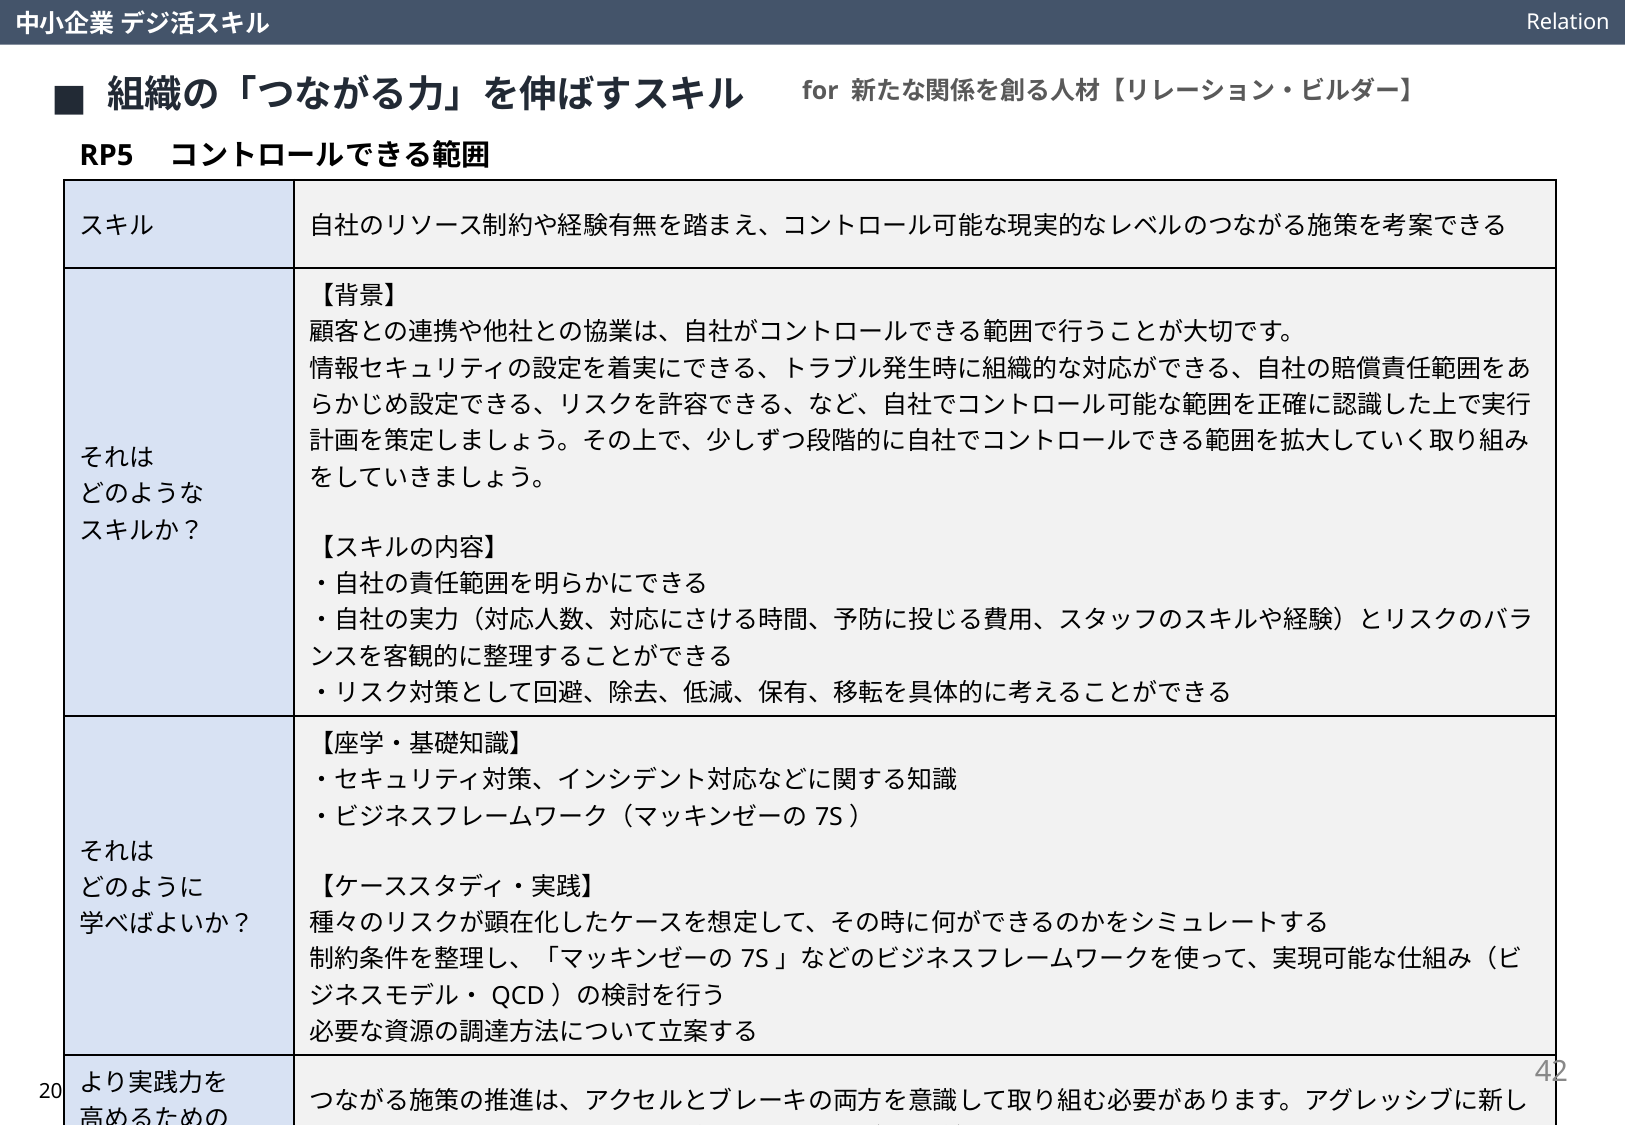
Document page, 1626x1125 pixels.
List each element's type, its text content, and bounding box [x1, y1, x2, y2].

table_cell それは どのような スキルか？ [65, 269, 293, 715]
text_box RP5 コントロールできる範囲 [64, 128, 1561, 179]
text_box Relation [1438, 0, 1625, 42]
text_box 組織の「つながる力」を伸ばすスキル [36, 62, 1185, 123]
slide_number 42 [1217, 1042, 1584, 1103]
table_header 自社のリソース制約や経験有無を踏まえ、コントロール可能な現実的なレベルのつながる施策を考案できる [295, 181, 1555, 267]
table_cell より実践力を 高めるための 視点や考え方は？ [65, 1056, 293, 1125]
table_header スキル [65, 181, 293, 267]
table_cell つながる施策の推進は、アクセルとブレーキの両方を意識して取り組む必要があります。アグレッシブに新しいスキームにチャレンジすると同時に、コンサバ（保守的）にリスクと自社の実力値から、頃合いのよいレベルにバランスすることが大切です。 [295, 1056, 1555, 1125]
text_box for 新たな関係を創る人材【リレーション・ビルダー】 [787, 67, 1461, 113]
table_cell それは どのように 学べばよいか？ [65, 717, 293, 1054]
text_box 中小企業 デジ活スキル [0, 0, 1625, 45]
table_cell 【背景】 顧客との連携や他社との協業は、自社がコントロールできる範囲で行うことが大切です。 情報セキュリティの設定を着実にできる、トラブル発生時に組織的な対応ができる、自社の賠償責任範囲をあらかじめ設定できる、リスクを許容できる、など、自社でコントロール可能な範囲を正確に認識した上で実行計画を策定しましょう。その上で、少しずつ段階的に自社でコントロールできる範囲を拡大していく取り組みをしていきましょう。 【スキルの内容】 ・自社の責任範囲を明らかにできる ・自社の実力（対応人数、対応にさける時間、予防に投じる費用、スタッフのスキルや経験）とリスクのバランスを客観的に整理することができる ・リスク対策として回避、除去、低減、保有、移転を具体的に考えることができる [295, 269, 1555, 715]
table_cell 【座学・基礎知識】 ・セキュリティ対策、インシデント対応などに関する知識 ・ビジネスフレームワーク（マッキンゼーの7S） 【ケーススタディ・実践】 種々のリスクが顕在化したケースを想定して、その時に何ができるのかをシミュレートする 制約条件を整理し、「マッキンゼーの7S」などのビジネスフレームワークを使って、実現可能な仕組み（ビジネスモデル・QCD）の検討を行う 必要な資源の調達方法について立案する [295, 717, 1555, 1054]
